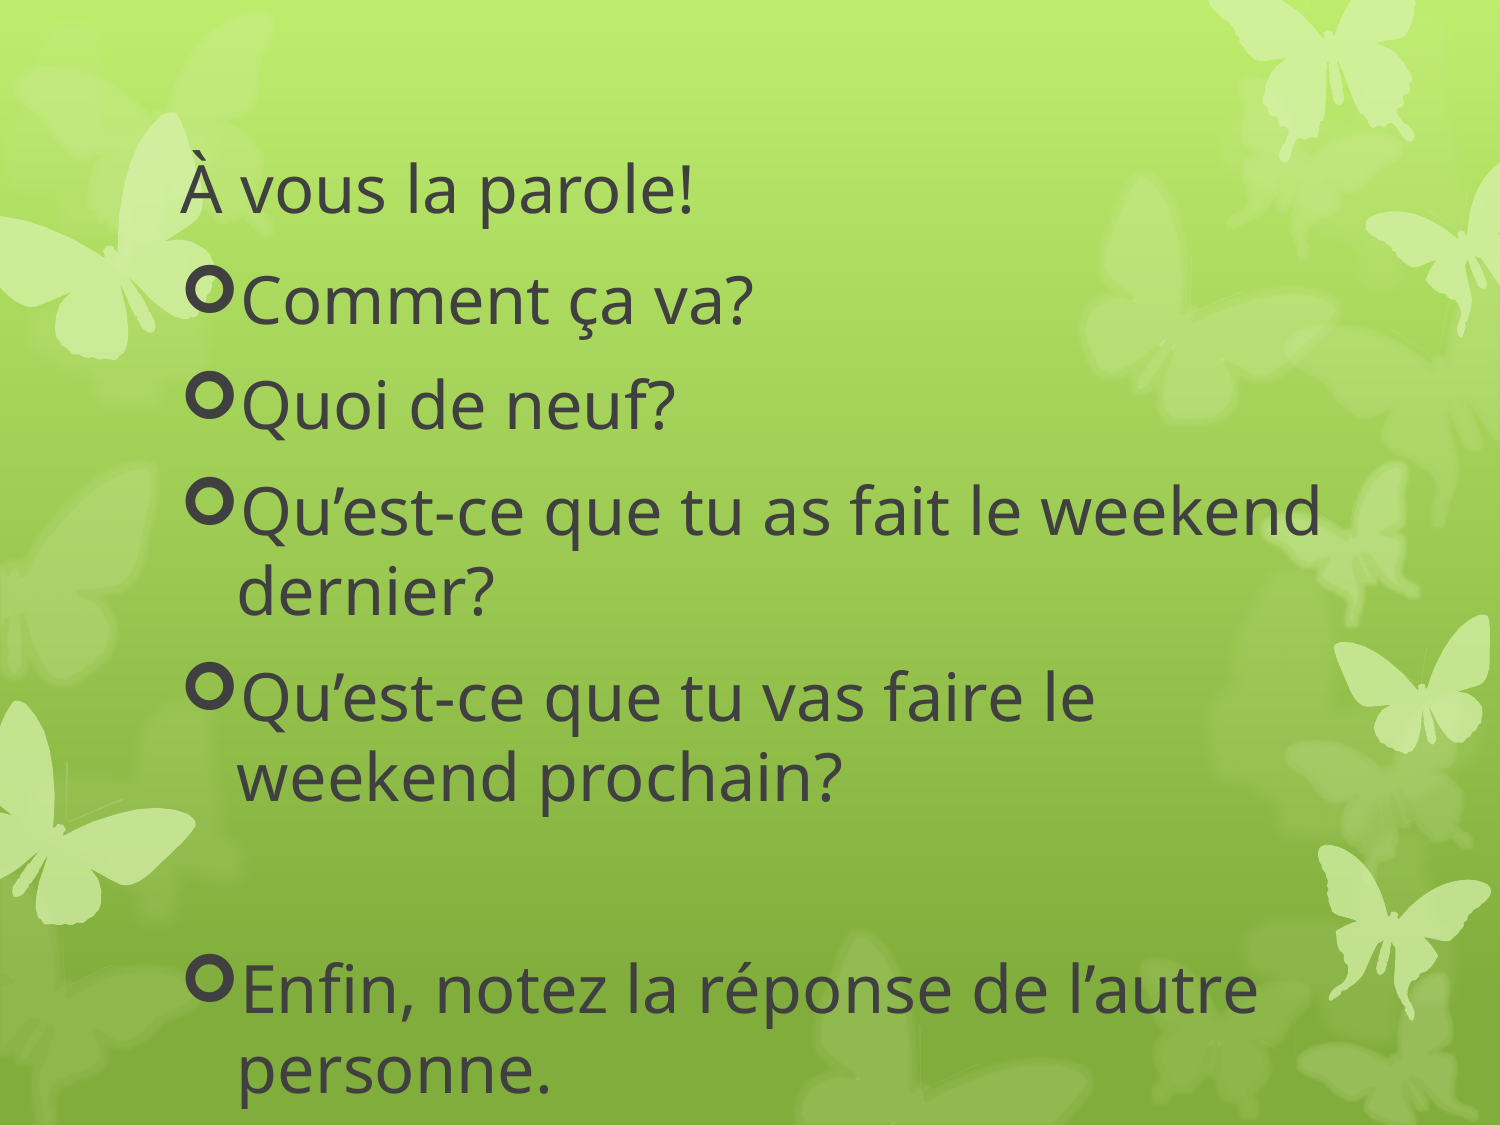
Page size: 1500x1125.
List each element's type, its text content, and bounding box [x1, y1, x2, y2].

title À vous la parole! [165, 110, 1335, 249]
list Comment ça va? Quoi de neuf? Qu’est-ce que tu as fait le weekend dernier? Qu’est-ce que tu vas faire le weekend prochain? Enfin, notez la réponse de l’autre personne. [165, 249, 1400, 1088]
